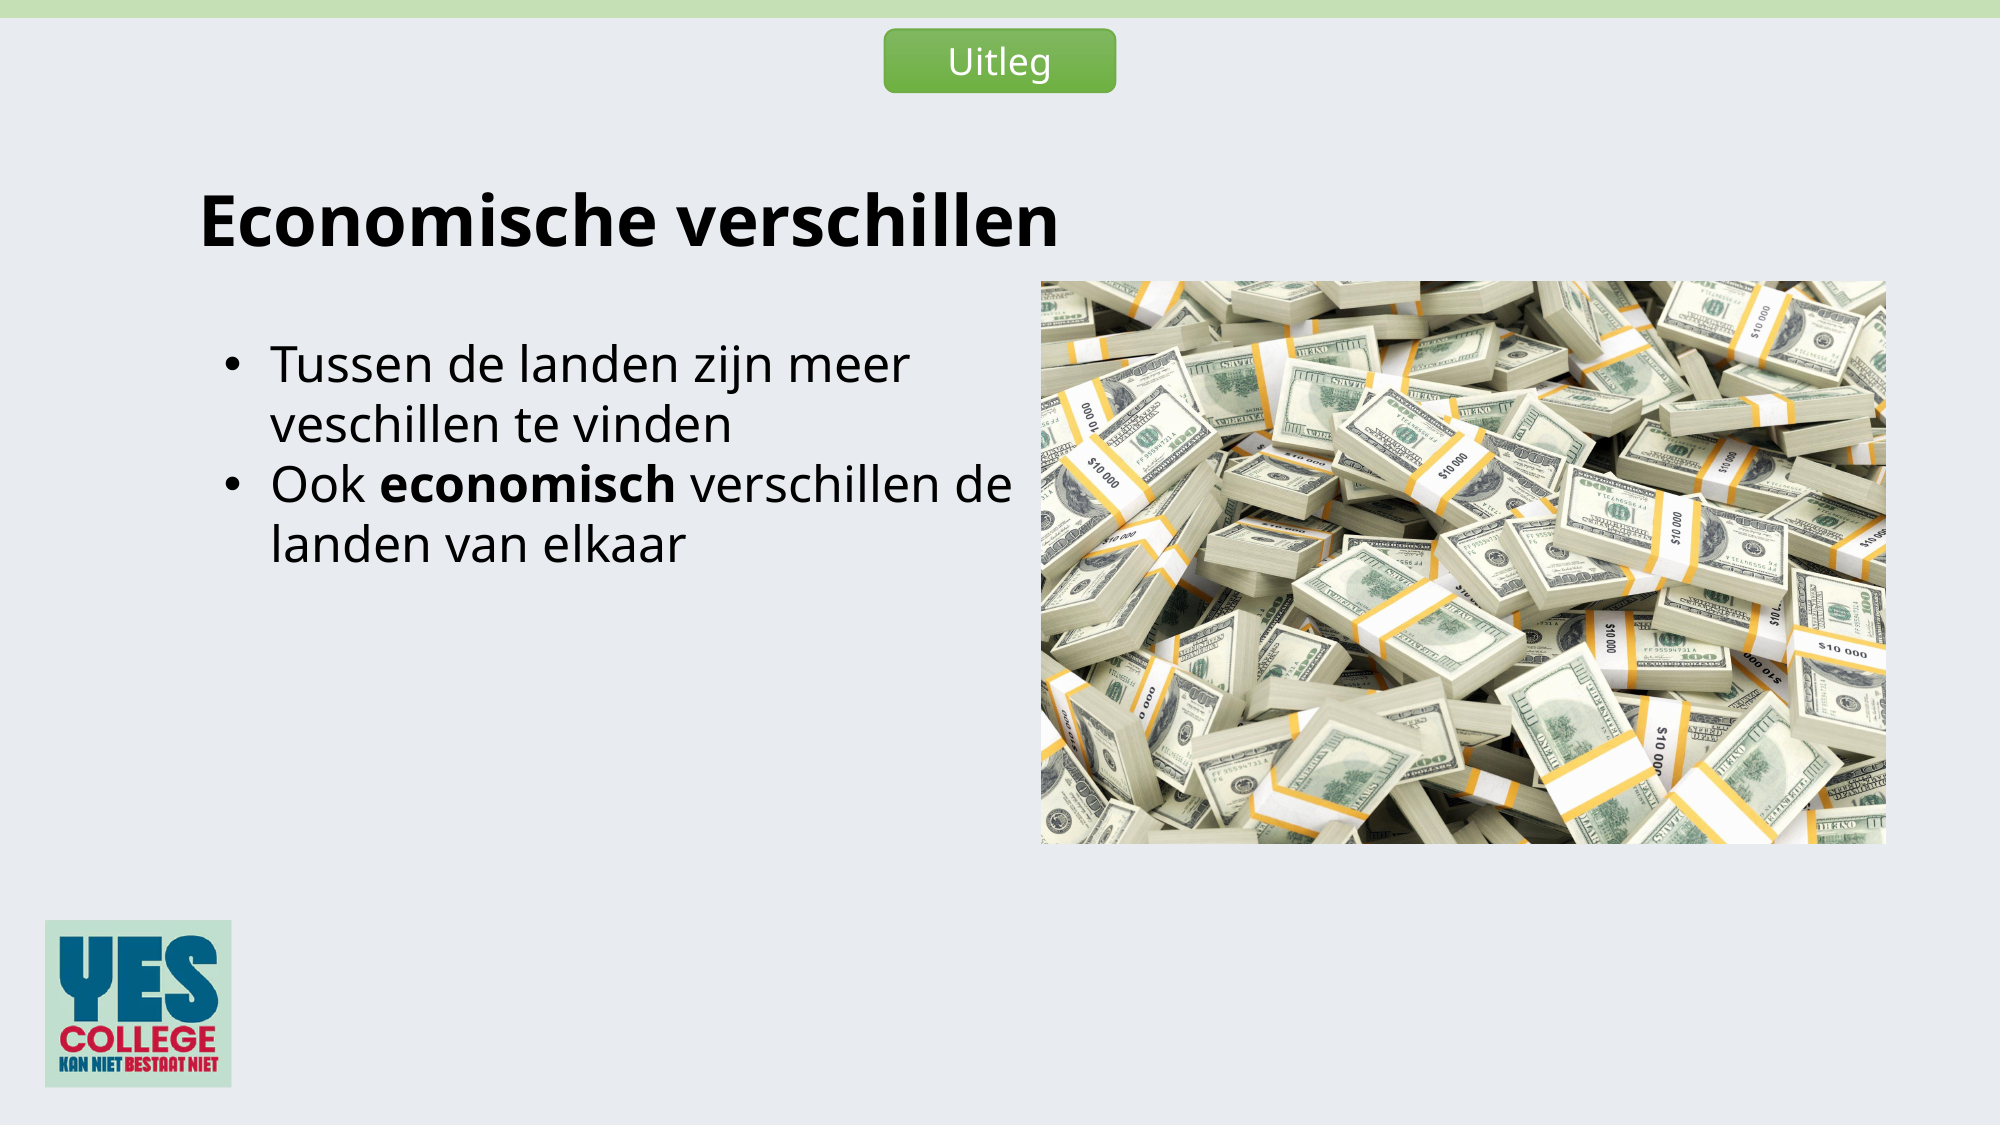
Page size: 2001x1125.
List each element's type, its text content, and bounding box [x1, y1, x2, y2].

text_box Tussen de landen zijn meer veschillen te vinden Ook economisch verschillen de landen van elkaar [209, 325, 1040, 581]
text_box Uitleg [883, 28, 1117, 94]
text_box [0, 0, 2000, 18]
picture [1040, 280, 1886, 845]
text_box Economische verschillen [183, 168, 1368, 269]
picture [0, 913, 356, 1093]
